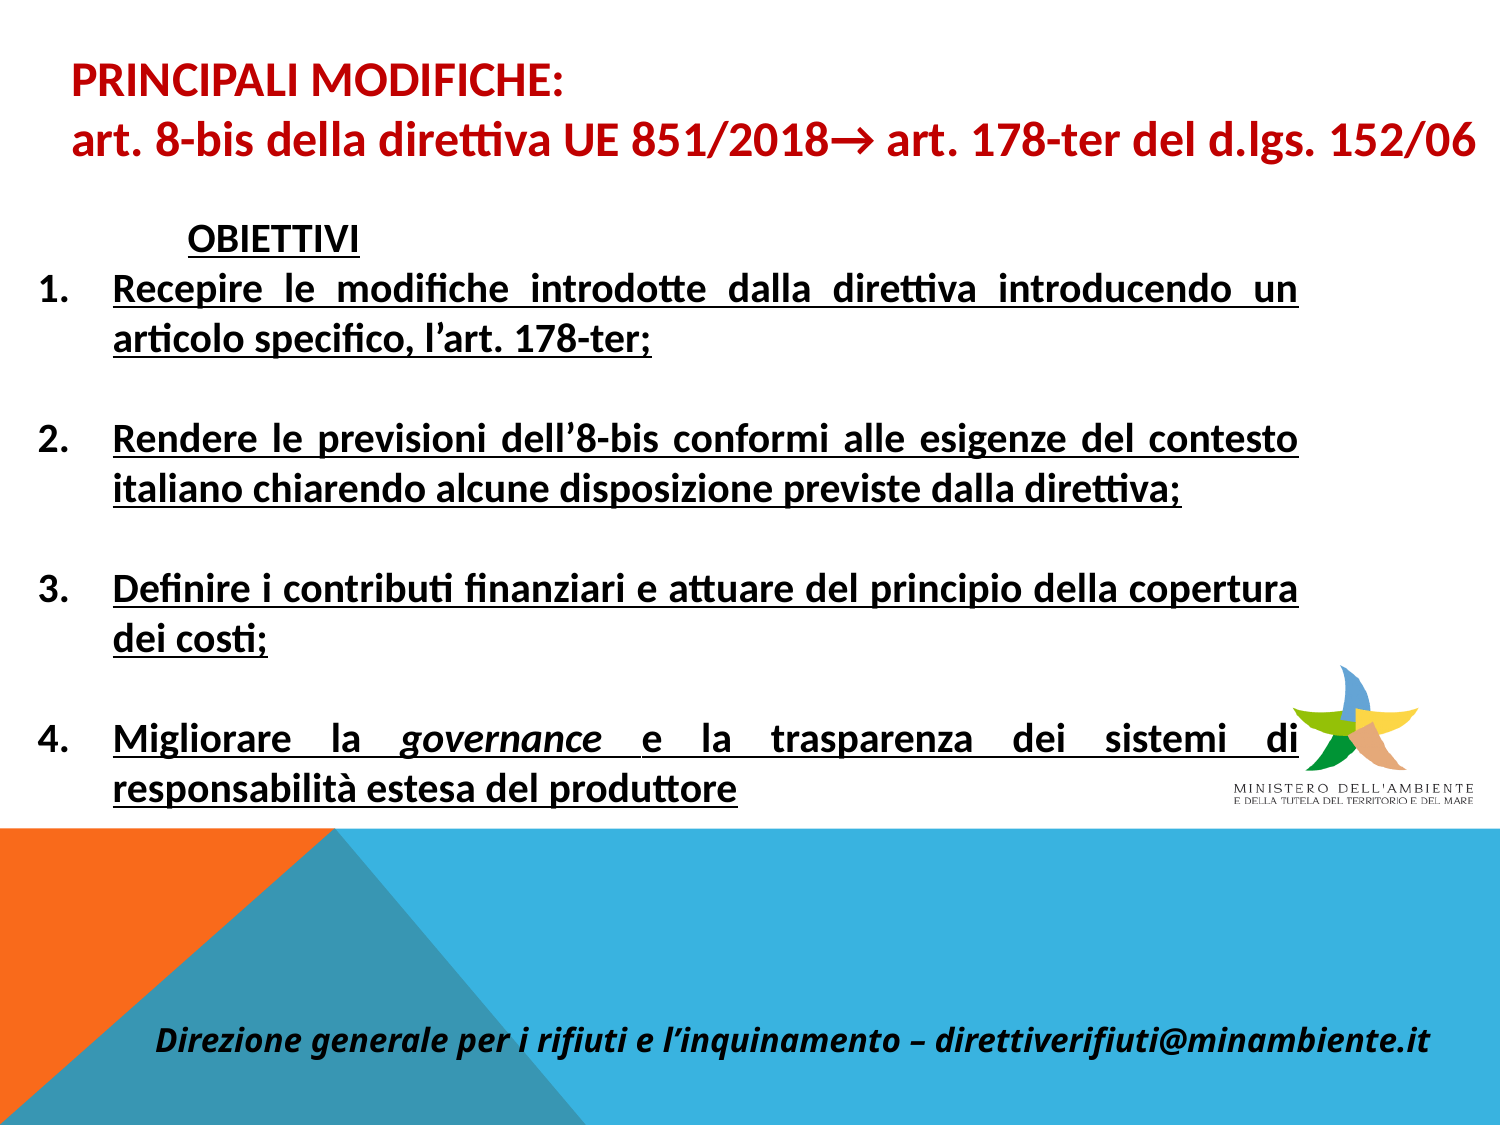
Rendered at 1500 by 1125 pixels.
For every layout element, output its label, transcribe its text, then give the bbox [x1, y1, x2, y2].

text_box Direzione generale per i rifiuti e l’inquinamento – direttiverifiuti@minambiente.it [147, 1012, 1500, 1067]
title PRINCIPALI MODIFICHE: art. 8-bis della direttiva UE 851/2018→ art. 178-ter del d.lgs. 152/06 [62, 60, 1500, 152]
text_box OBIETTIVI Recepire le modifiche introdotte dalla direttiva introducendo un articolo specifico, l’art. 178-ter; Rendere le previsioni dell’8-bis conformi alle esigenze del contesto italiano chiarendo alcune disposizione previste dalla direttiva; Definire i contributi finanziari e attuare del principio della copertura dei costi; Migliorare la governance e la trasparenza dei sistemi di responsabilità estesa del produttore [30, 203, 1307, 919]
picture [1233, 665, 1473, 804]
